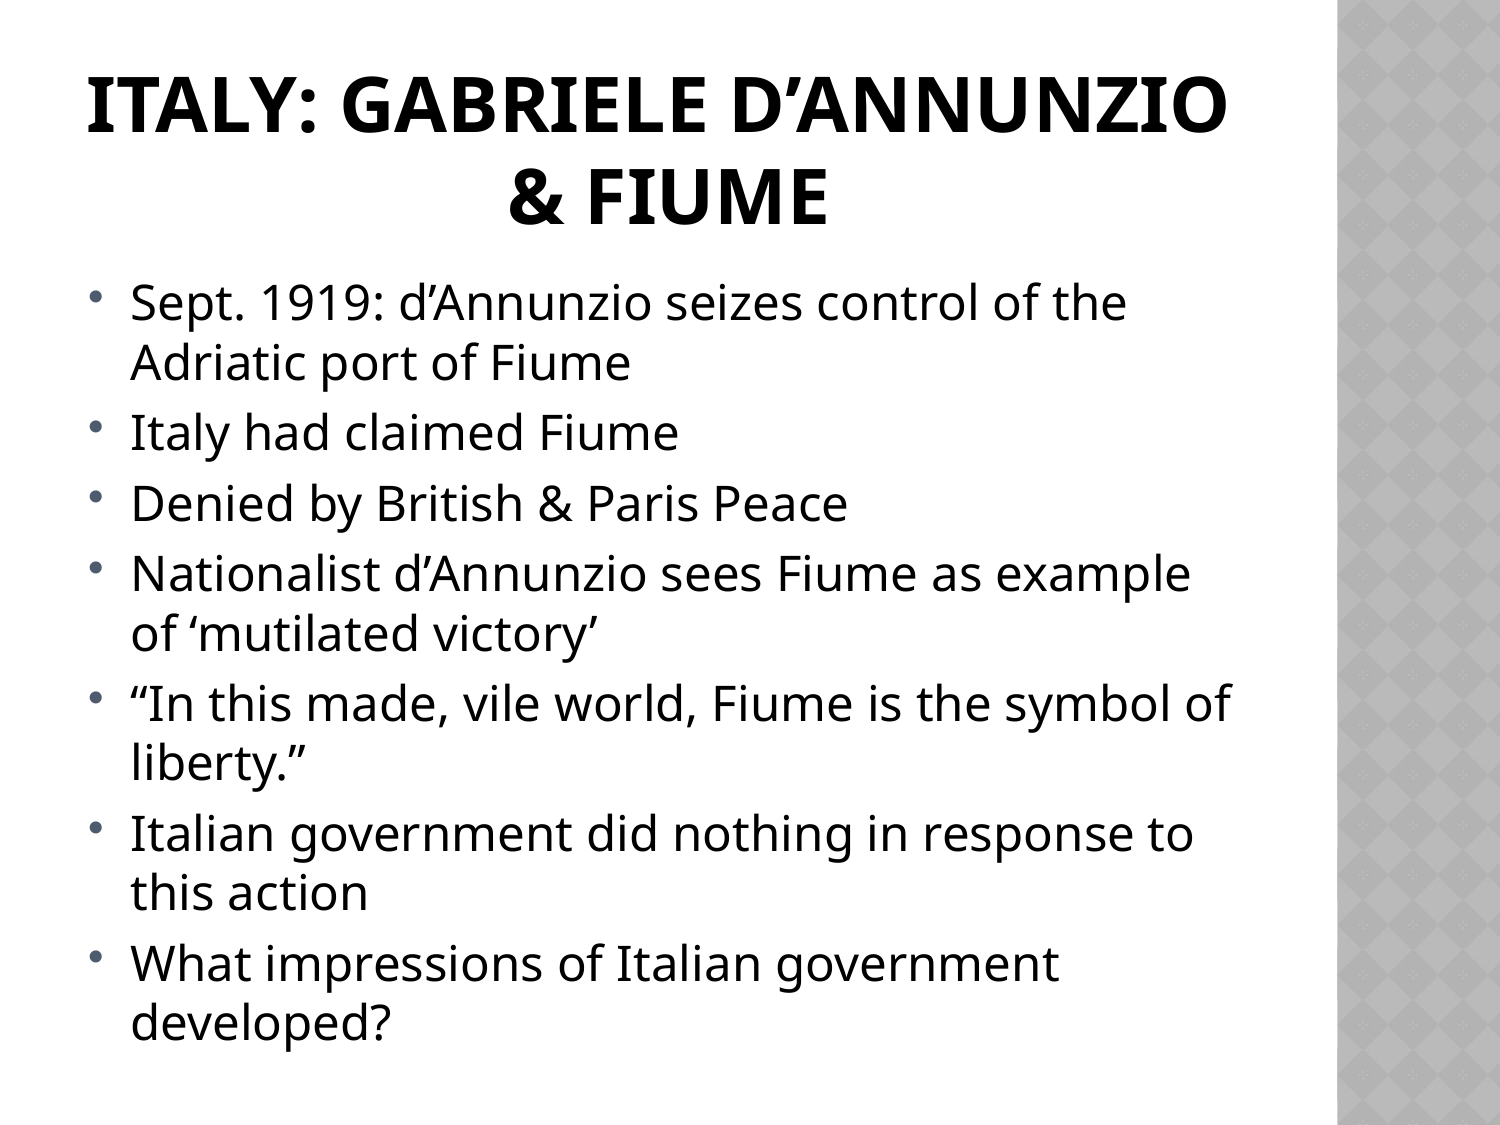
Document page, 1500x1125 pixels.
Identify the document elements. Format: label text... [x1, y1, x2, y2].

title Italy: gabriele d’annunzio & fiume [75, 52, 1263, 240]
list Sept. 1919: d’Annunzio seizes control of the Adriatic port of Fiume Italy had claimed Fiume Denied by British & Paris Peace Nationalist d’Annunzio sees Fiume as example of ‘mutilated victory’ “In this made, vile world, Fiume is the symbol of liberty.” Italian government did nothing in response to this action What impressions of Italian government developed? [75, 264, 1263, 1059]
